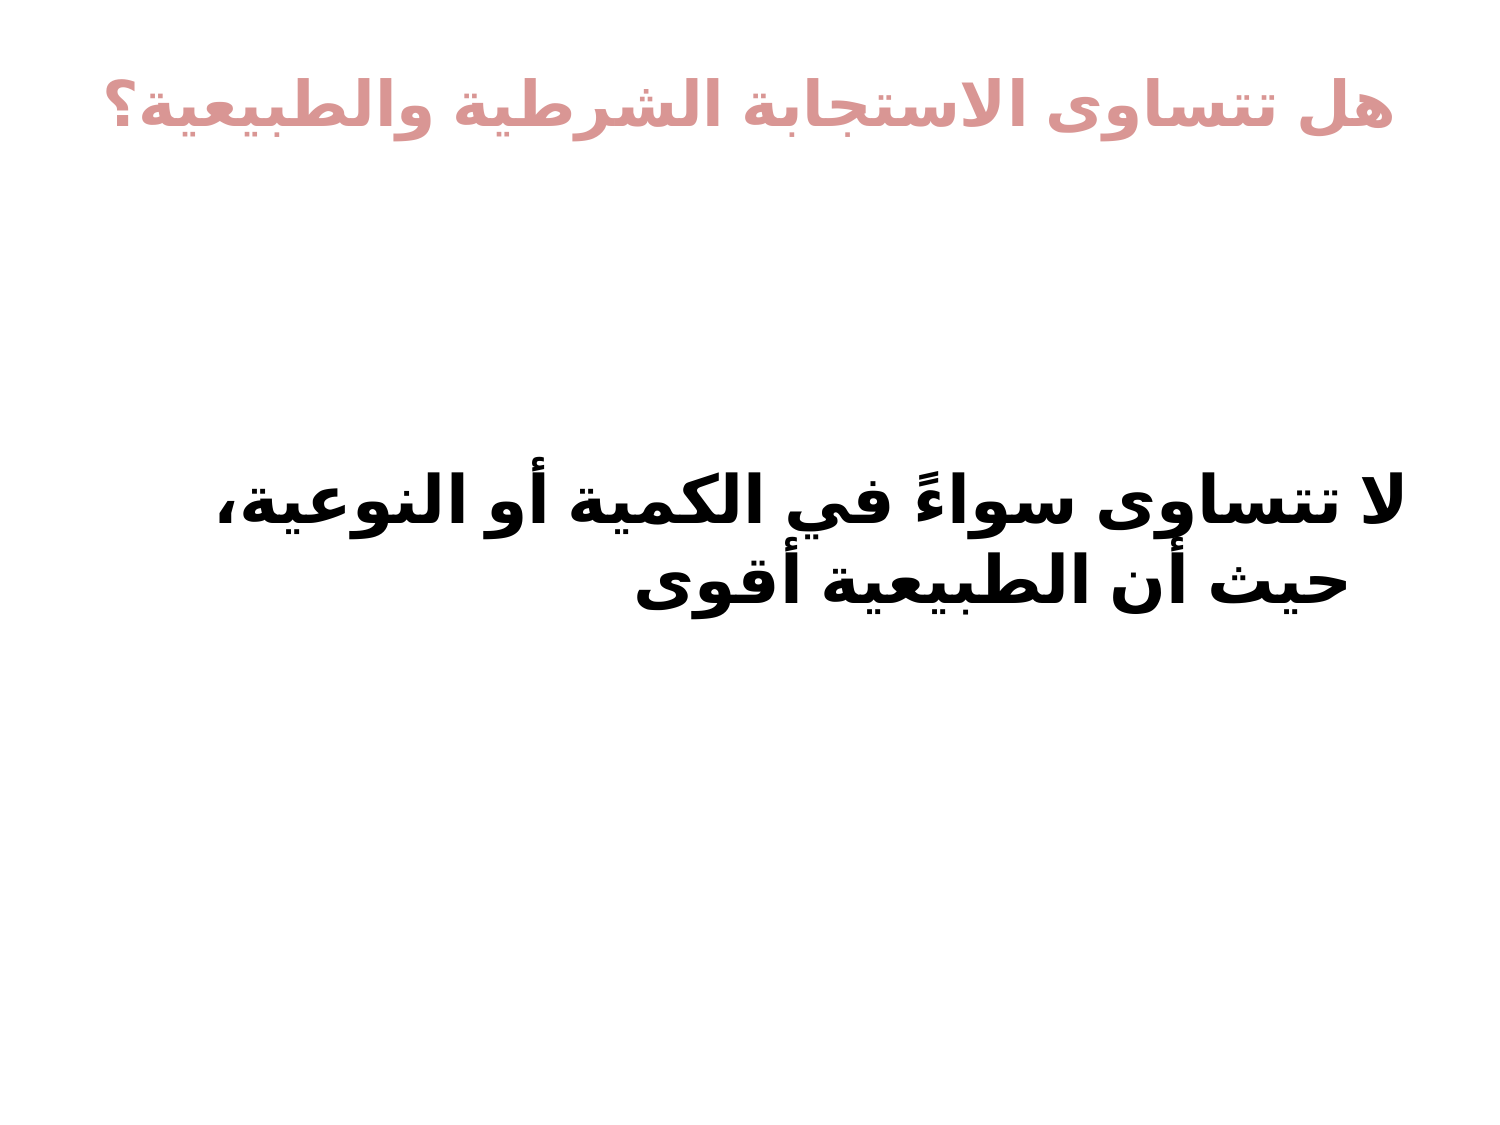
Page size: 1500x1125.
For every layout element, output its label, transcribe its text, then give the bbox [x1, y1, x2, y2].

list لا تتساوى سواءً في الكمية أو النوعية، حيث أن الطبيعية أقوى [75, 262, 1425, 1005]
title هل تتساوى الاستجابة الشرطية والطبيعية؟ [75, 45, 1425, 233]
